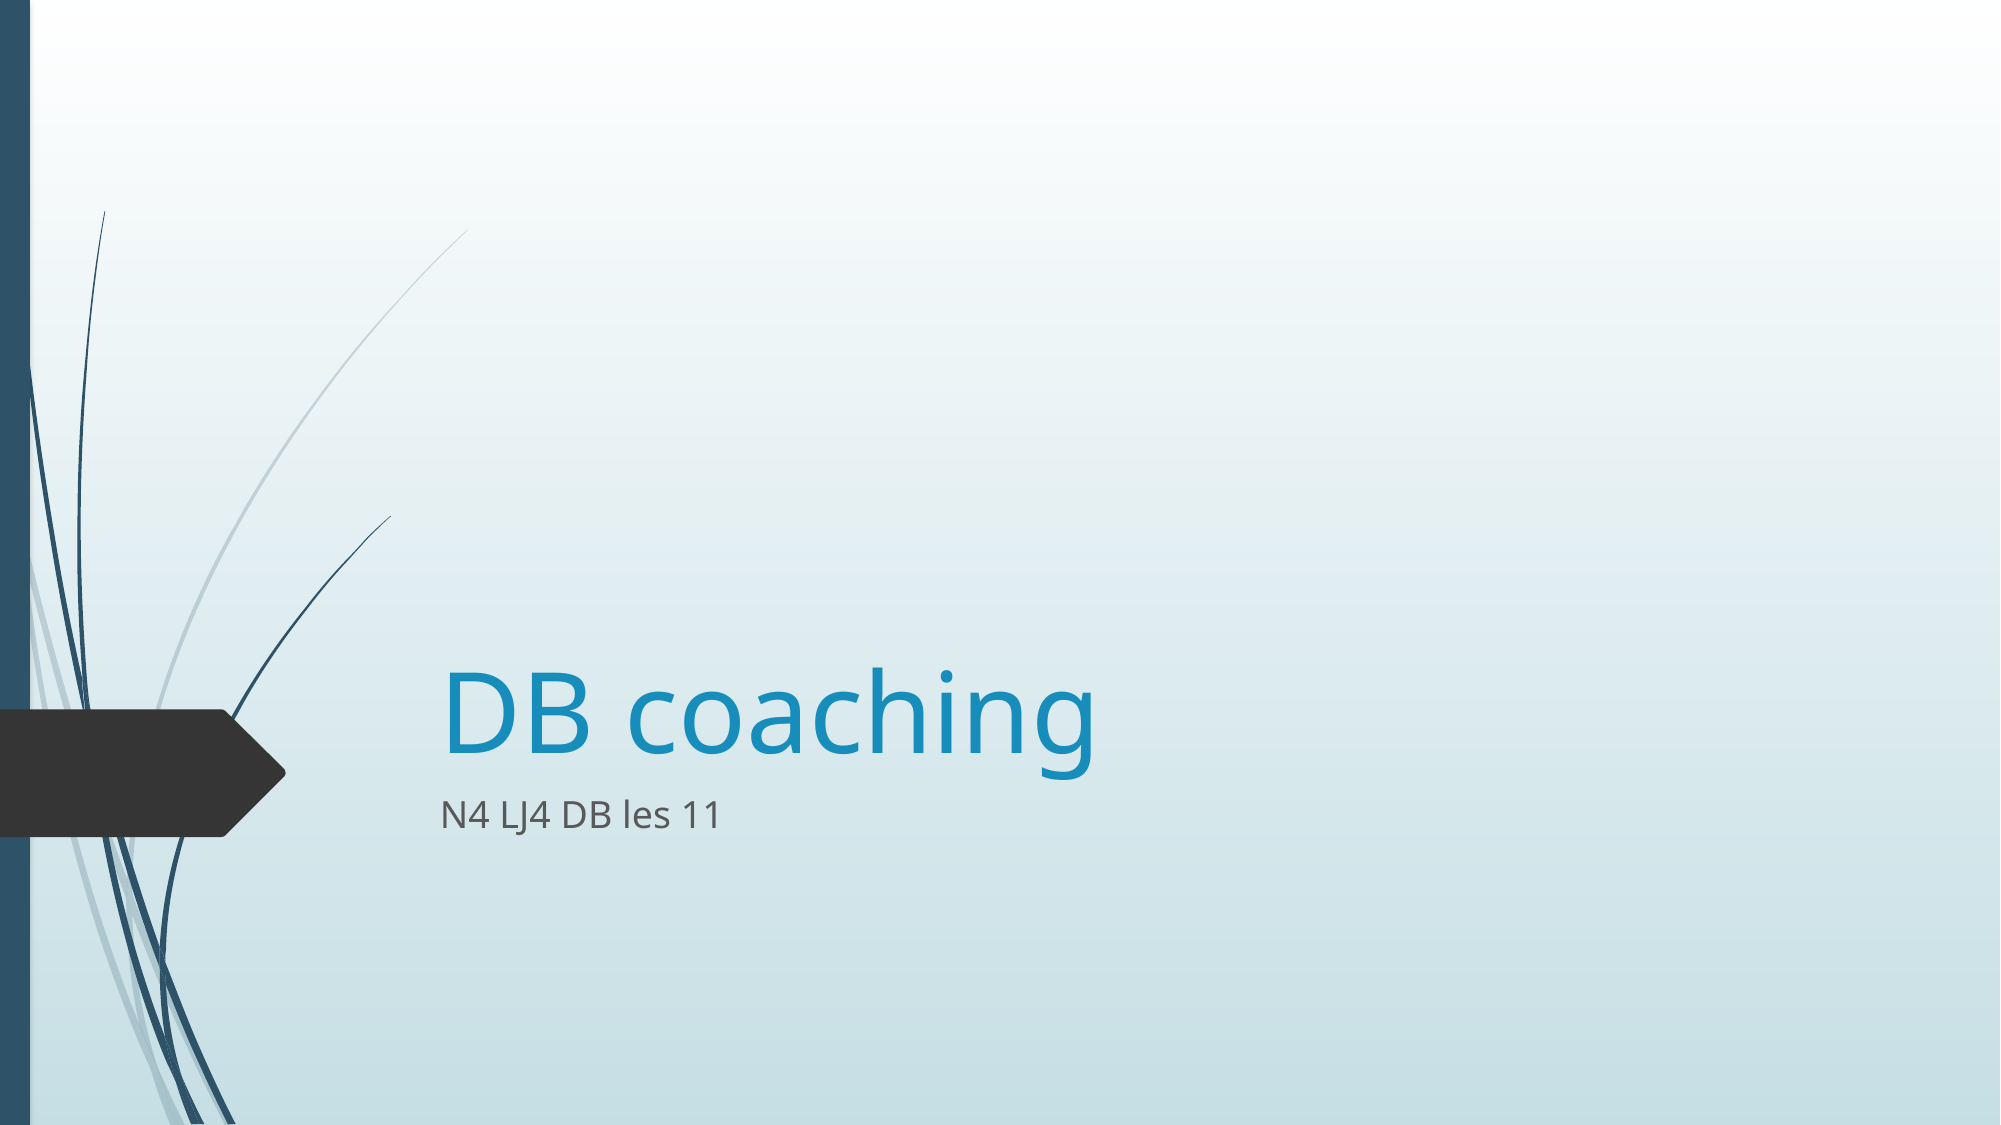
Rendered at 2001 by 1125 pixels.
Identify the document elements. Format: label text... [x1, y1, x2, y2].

title DB coaching [424, 412, 1888, 783]
subtitle N4 LJ4 DB les 11 [424, 783, 1888, 969]
